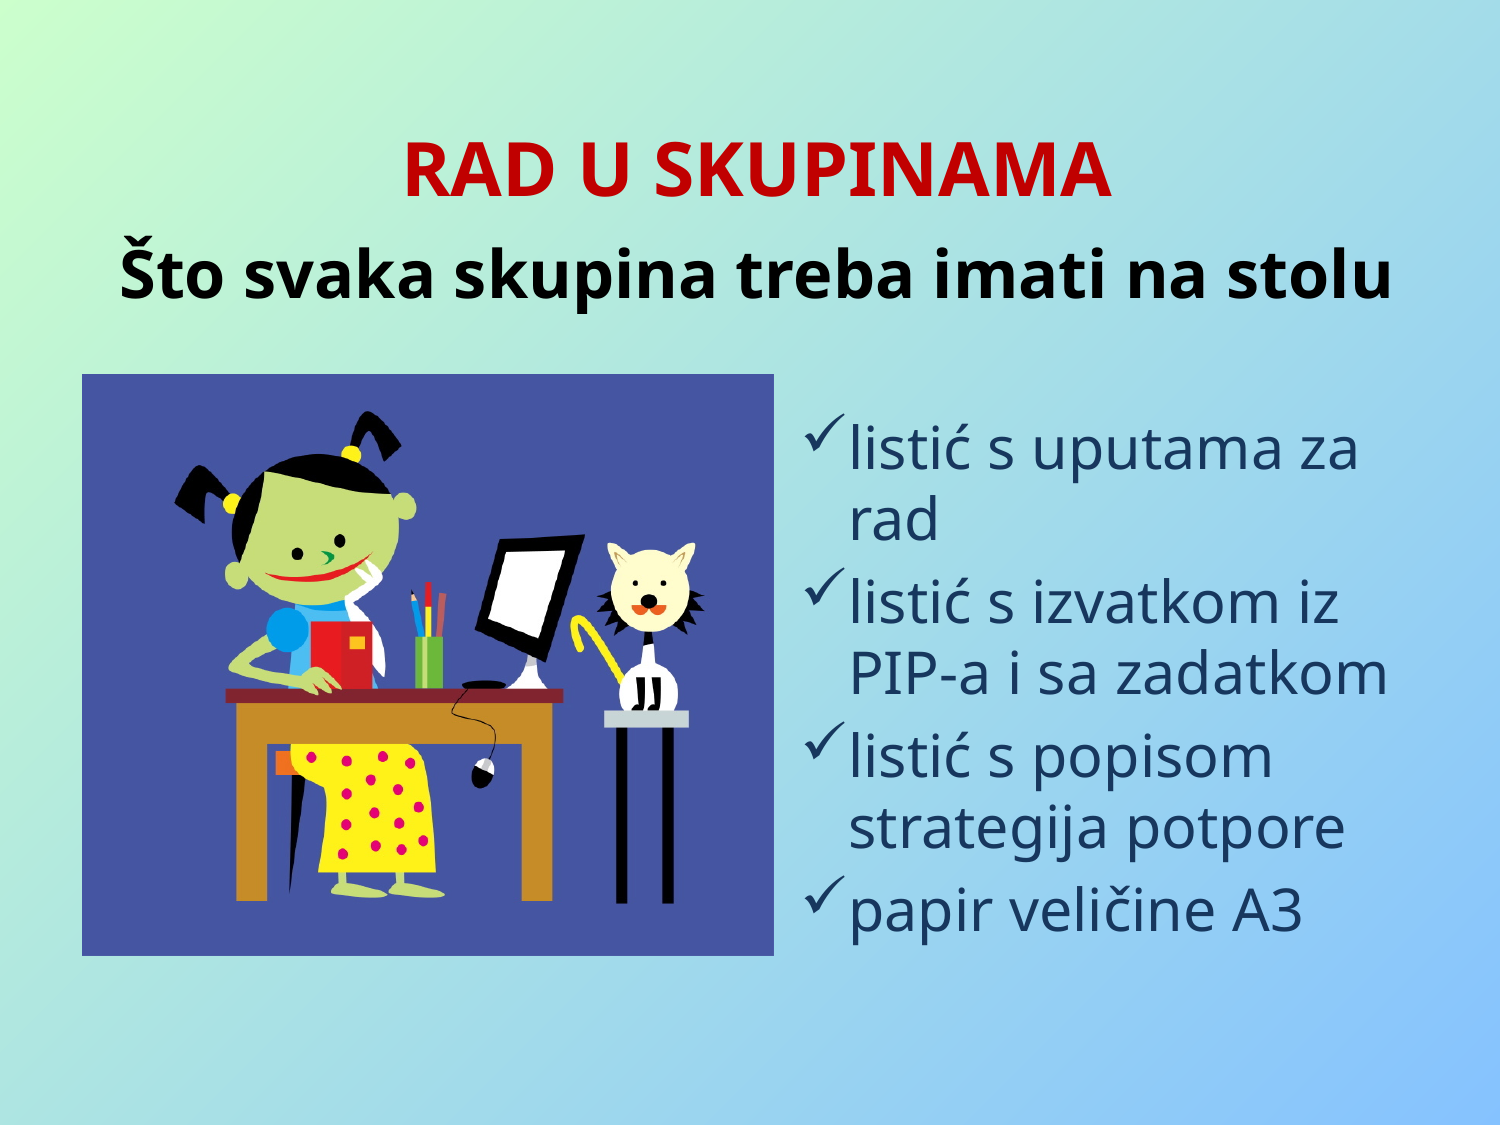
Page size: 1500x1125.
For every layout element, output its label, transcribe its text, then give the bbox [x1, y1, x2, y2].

title RAD U SKUPINAMA Što svaka skupina treba imati na stolu [82, 93, 1432, 340]
list listić s uputama za rad listić s izvatkom iz PIP-a i sa zadatkom listić s popisom strategija potpore papir veličine A3 [785, 375, 1454, 958]
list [81, 374, 774, 956]
